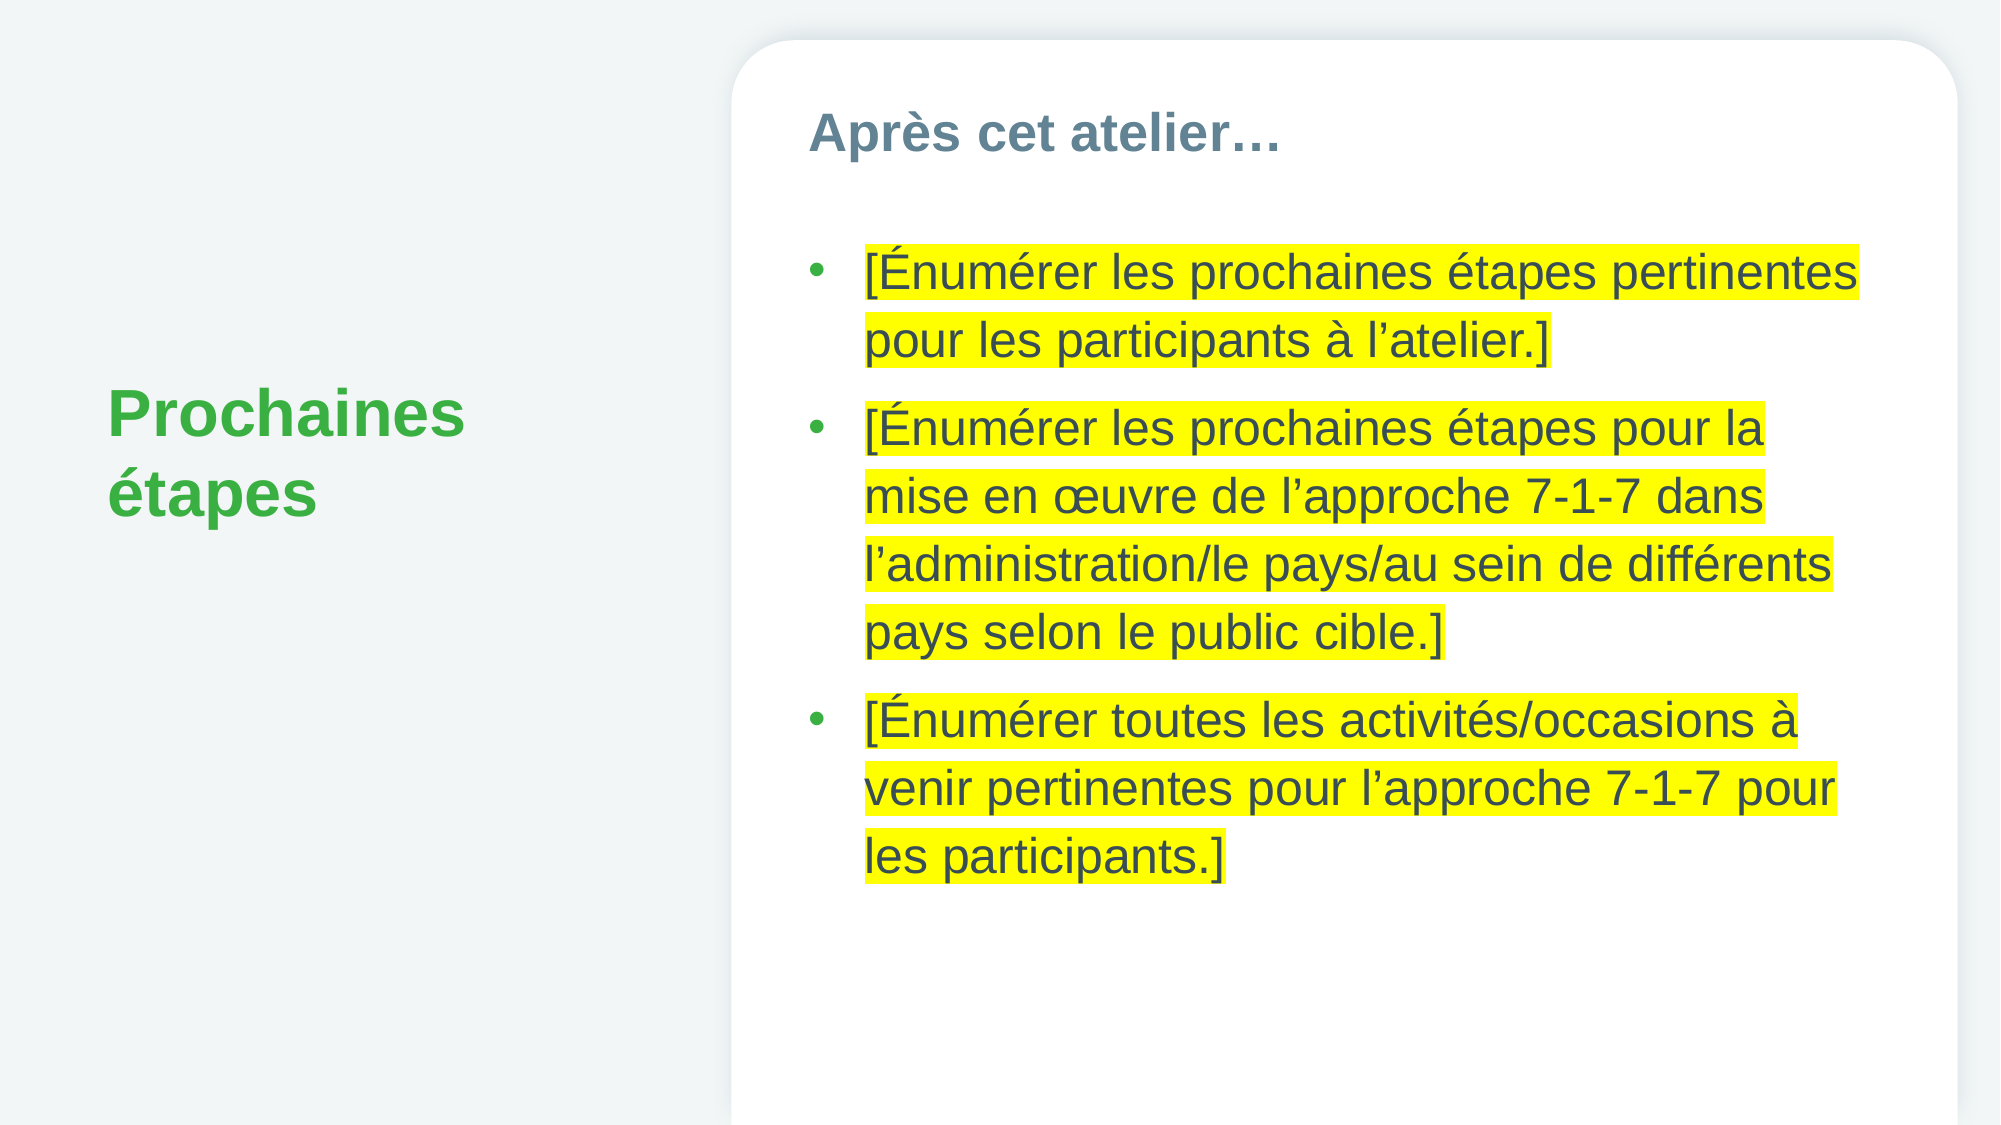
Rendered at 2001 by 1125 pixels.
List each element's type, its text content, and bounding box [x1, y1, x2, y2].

list Après cet atelier… [793, 97, 1892, 164]
list [Énumérer les prochaines étapes pertinentes pour les participants à l’atelier.] [Énumérer les prochaines étapes pour la mise en œuvre de l’approche 7-1-7 dans l’administration/le pays/au sein de différents pays selon le public cible.] [Énumérer toutes les activités/occasions à venir pertinentes pour l’approche 7-1-7 pour les participants.] [793, 224, 1892, 1098]
title Prochaines étapes [92, 163, 662, 538]
